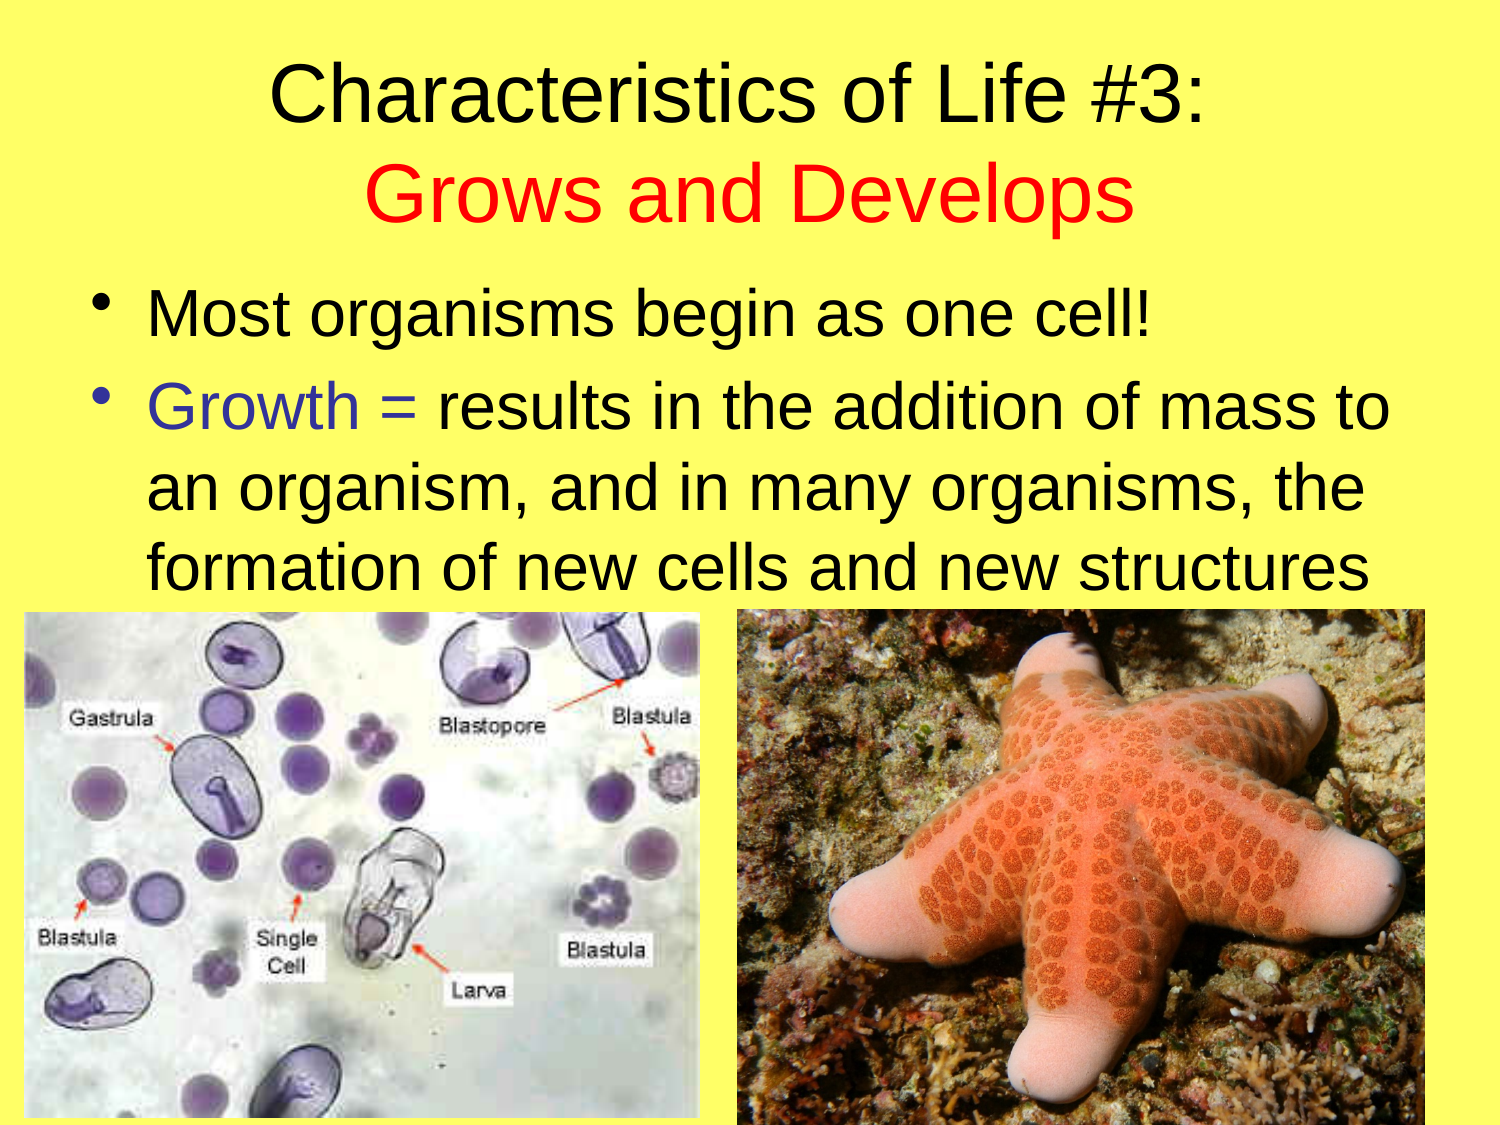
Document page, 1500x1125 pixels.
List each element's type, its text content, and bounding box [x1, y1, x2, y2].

picture [24, 612, 701, 1118]
picture [737, 609, 1426, 1125]
title Characteristics of Life #3: Grows and Develops [75, 45, 1425, 233]
list Most organisms begin as one cell! Growth = results in the addition of mass to an organism, and in many organisms, the formation of new cells and new structures [75, 262, 1425, 638]
